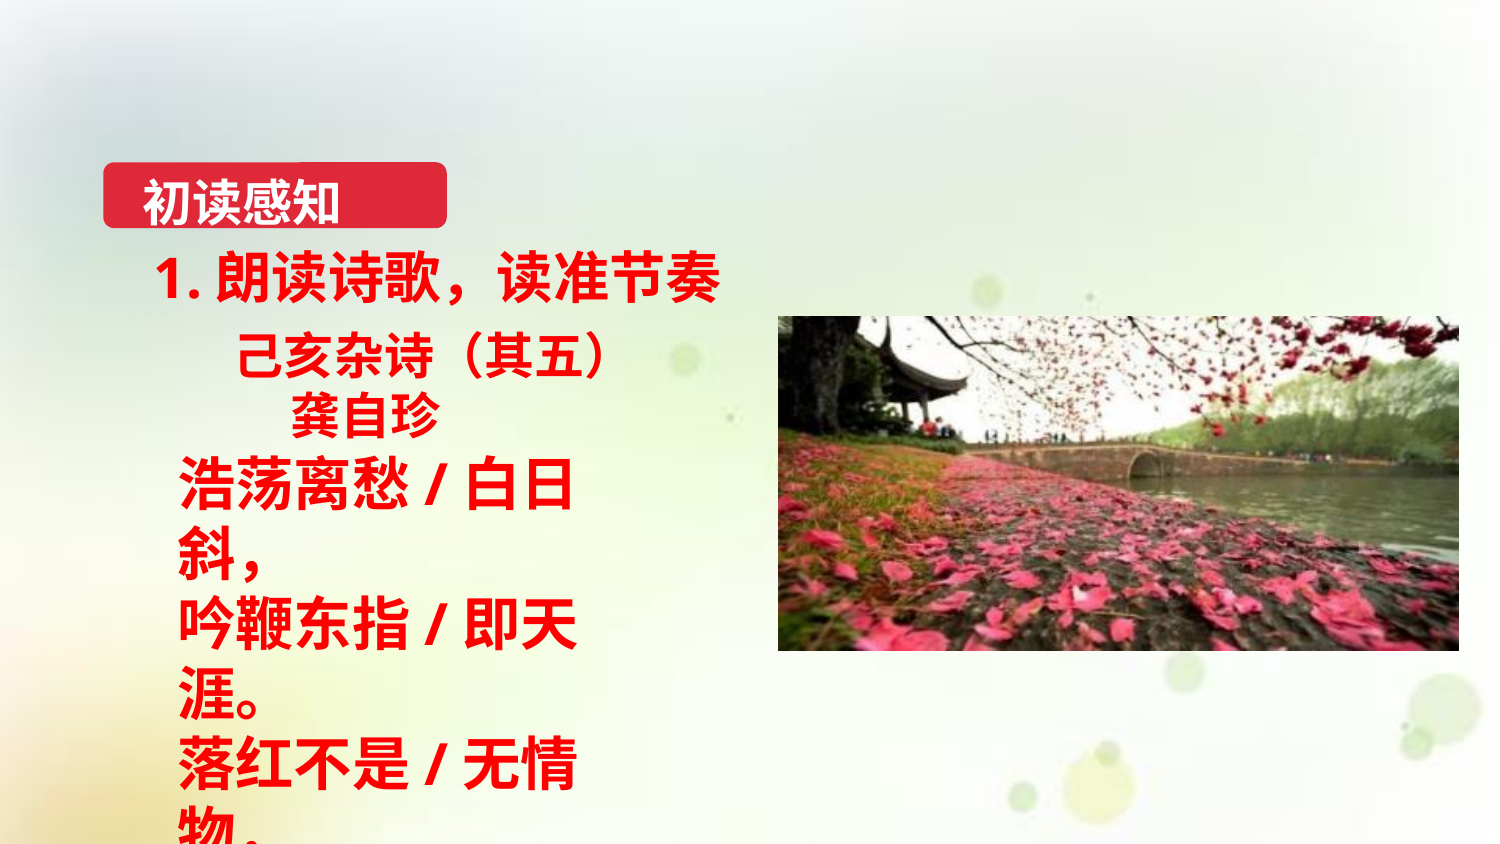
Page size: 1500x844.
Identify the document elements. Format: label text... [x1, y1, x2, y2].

text_box 浩荡离愁/白日斜， 吟鞭东指/即天涯。 落红不是/无情物， 化作春泥/更/护花。 [162, 439, 672, 844]
text_box 己亥杂诗（其五） 龚自珍 [219, 316, 649, 452]
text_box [103, 162, 447, 238]
picture [0, 0, 1500, 844]
text_box 1.朗读诗歌，读准节奏 [139, 234, 742, 317]
